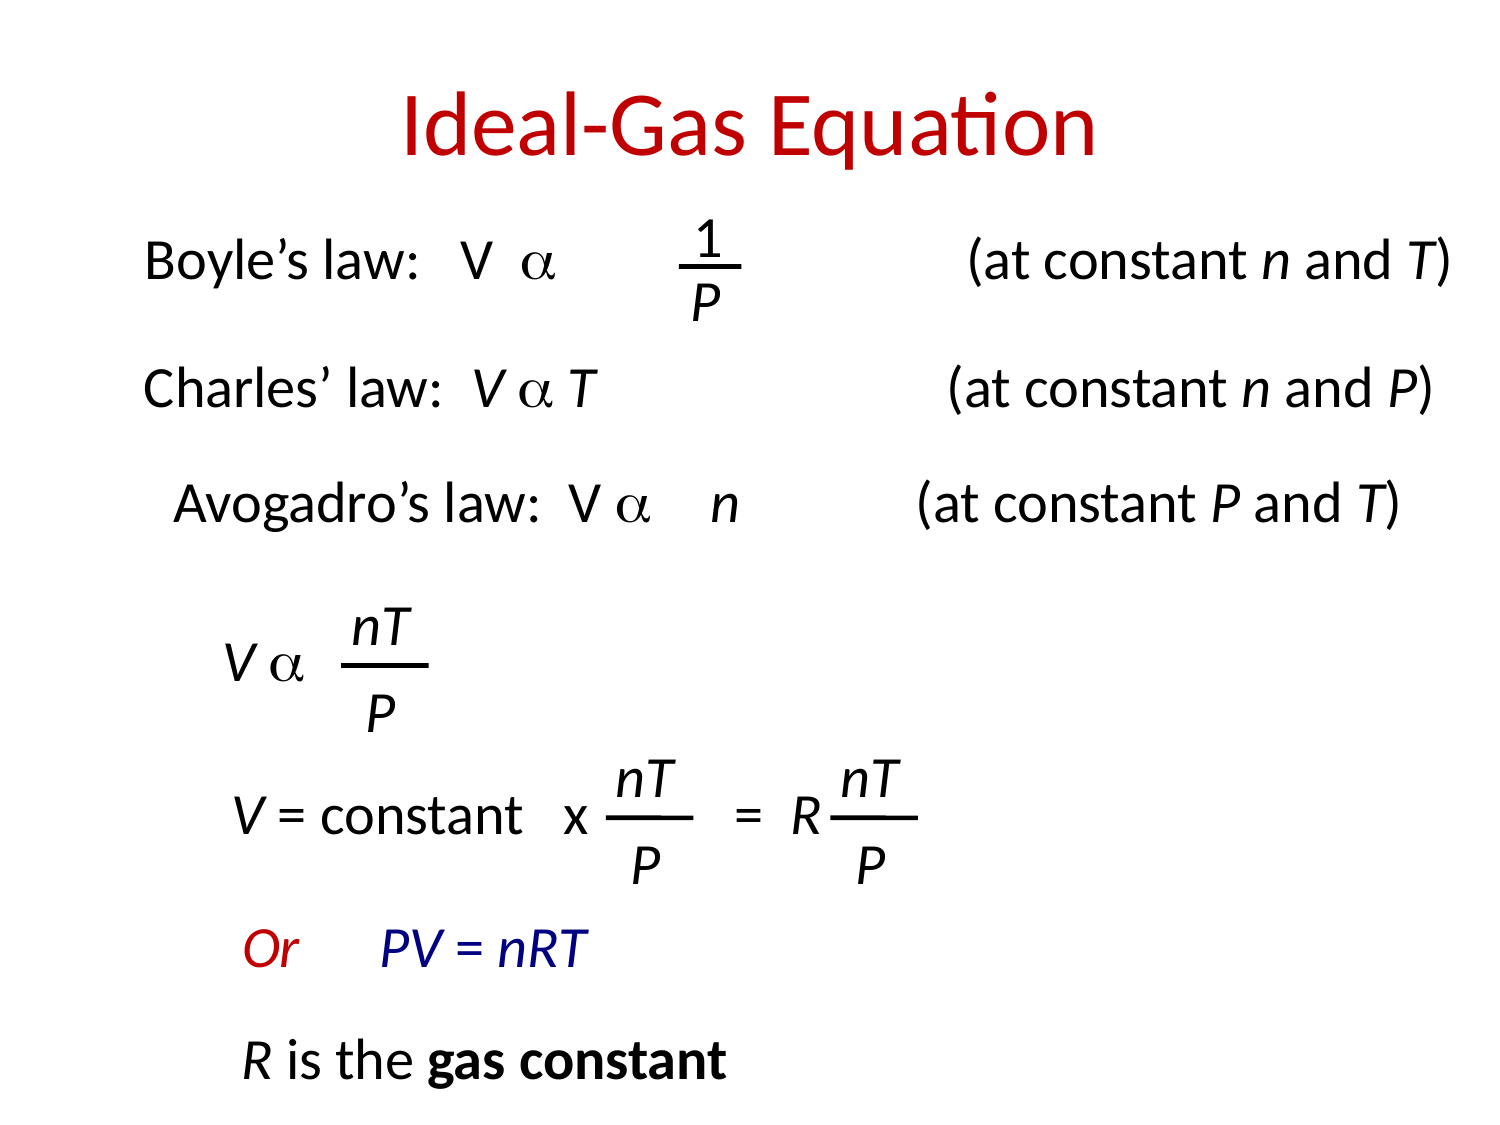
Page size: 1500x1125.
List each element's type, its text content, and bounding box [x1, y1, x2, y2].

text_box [206, 579, 429, 731]
text_box Or PV = nRT [227, 915, 602, 987]
text_box R is the gas constant [226, 1014, 743, 1099]
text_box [210, 191, 1388, 343]
title Ideal-Gas Equation [75, 24, 1425, 213]
text_box Avogadro’s law: V a n (at constant P and T) [158, 456, 1418, 542]
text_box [206, 731, 919, 906]
text_box Charles’ law: V a T (at constant n and P) [129, 341, 1450, 427]
